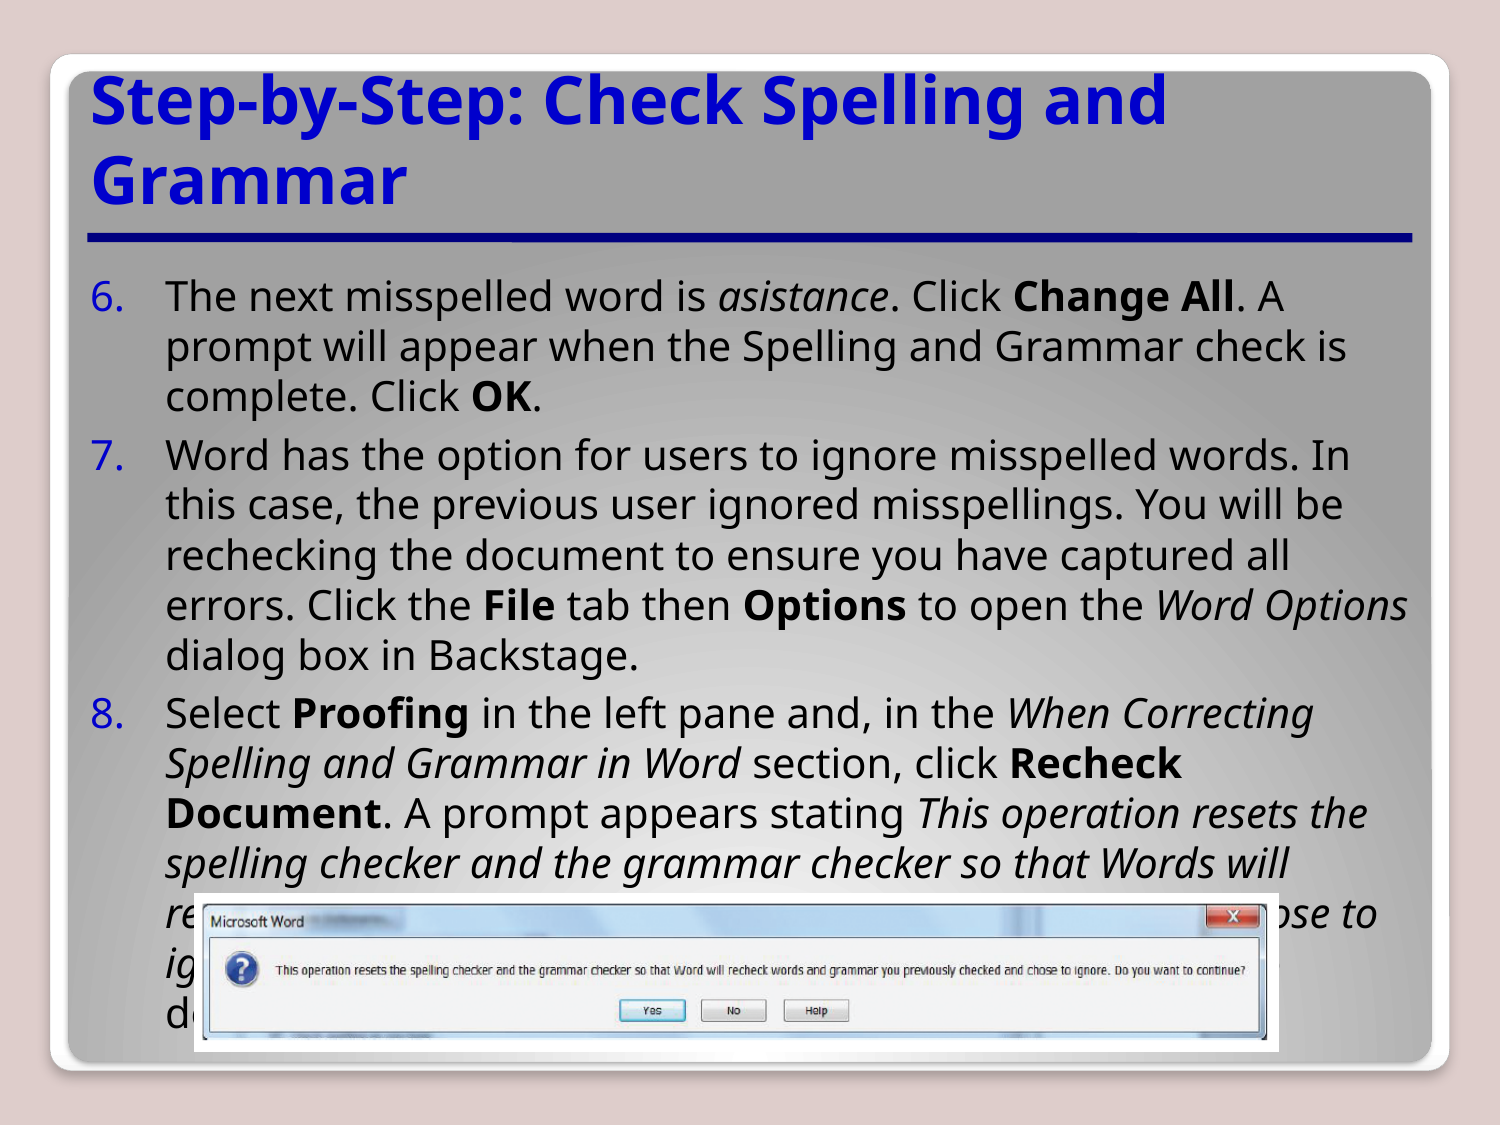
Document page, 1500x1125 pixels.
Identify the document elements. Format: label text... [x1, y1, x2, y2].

picture [194, 893, 1279, 1053]
list The next misspelled word is asistance. Click Change All. A prompt will appear when the Spelling and Grammar check is complete. Click OK. Word has the option for users to ignore misspelled words. In this case, the previous user ignored misspellings. You will be rechecking the document to ensure you have captured all errors. Click the File tab then Options to open the Word Options dialog box in Backstage. Select Proofing in the left pane and, in the When Correcting Spelling and Grammar in Word section, click Recheck Document. A prompt appears stating This operation resets the spelling checker and the grammar checker so that Words will recheck words and grammar you previously checked and chose to ignore. Do you want to continue? Click Yes (see below). The document flags misspellings. [74, 262, 1426, 1063]
title Step-by-Step: Check Spelling and Grammar [74, 74, 1426, 226]
